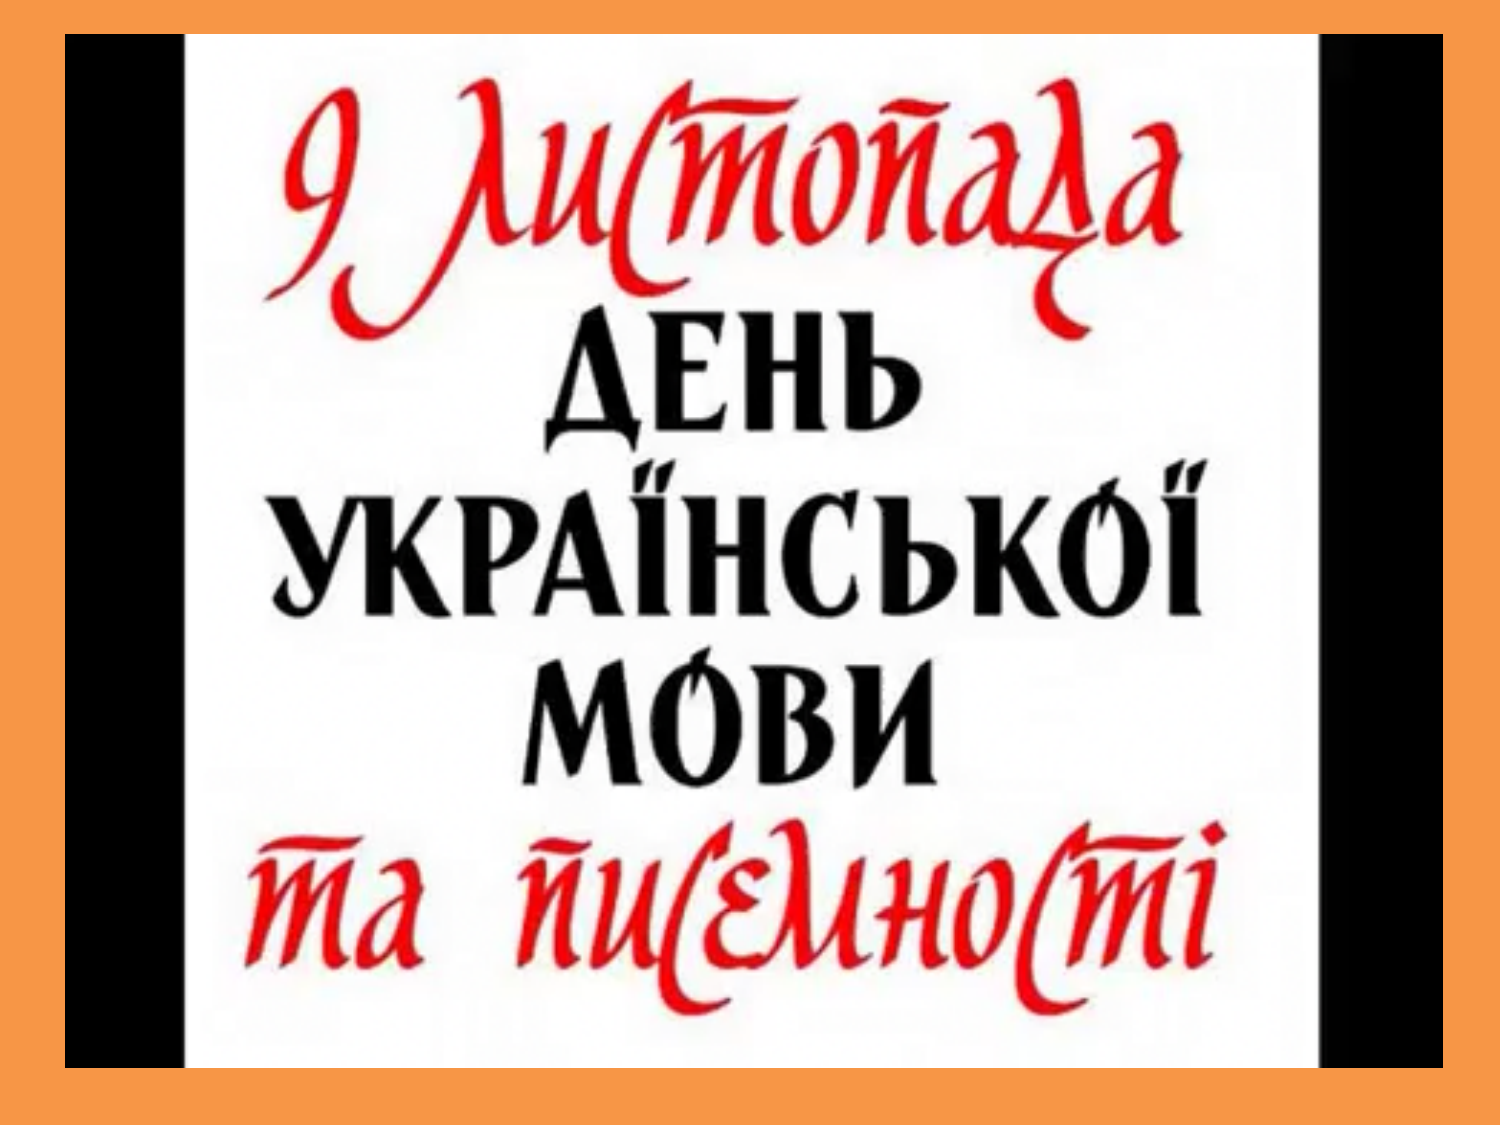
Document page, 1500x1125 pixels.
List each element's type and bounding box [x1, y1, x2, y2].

list [64, 33, 1444, 1069]
